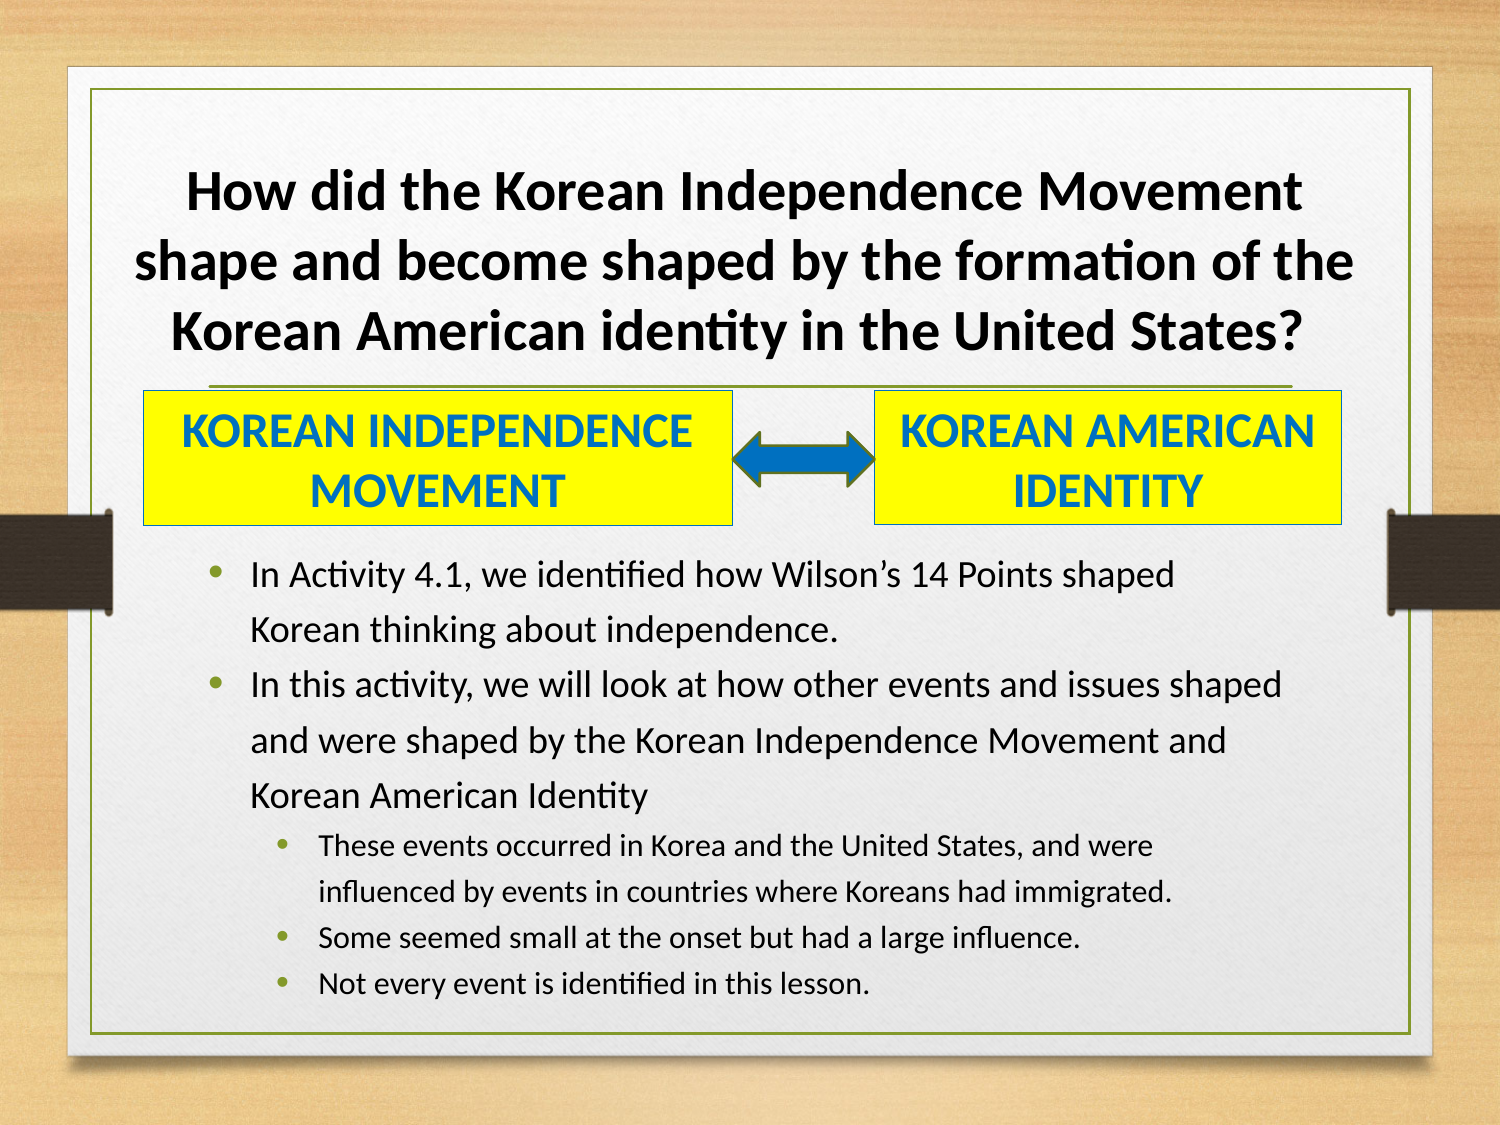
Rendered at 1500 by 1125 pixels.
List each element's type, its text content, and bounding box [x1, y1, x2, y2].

text_box KOREAN INDEPENDENCE MOVEMENT [143, 390, 733, 526]
text_box KOREAN AMERICAN IDENTITY [874, 390, 1342, 525]
picture [0, 0, 1500, 1125]
list In Activity 4.1, we identified how Wilson’s 14 Points shaped Korean thinking about independence. In this activity, we will look at how other events and issues shaped and were shaped by the Korean Independence Movement and Korean American Identity These events occurred in Korea and the United States, and were influenced by events in countries where Koreans had immigrated. Some seemed small at the onset but had a large influence. Not every event is identified in this lesson. [193, 531, 1309, 1019]
text_box [731, 430, 876, 488]
title How did the Korean Independence Movement shape and become shaped by the formation of the Korean American identity in the United States? [109, 150, 1380, 365]
